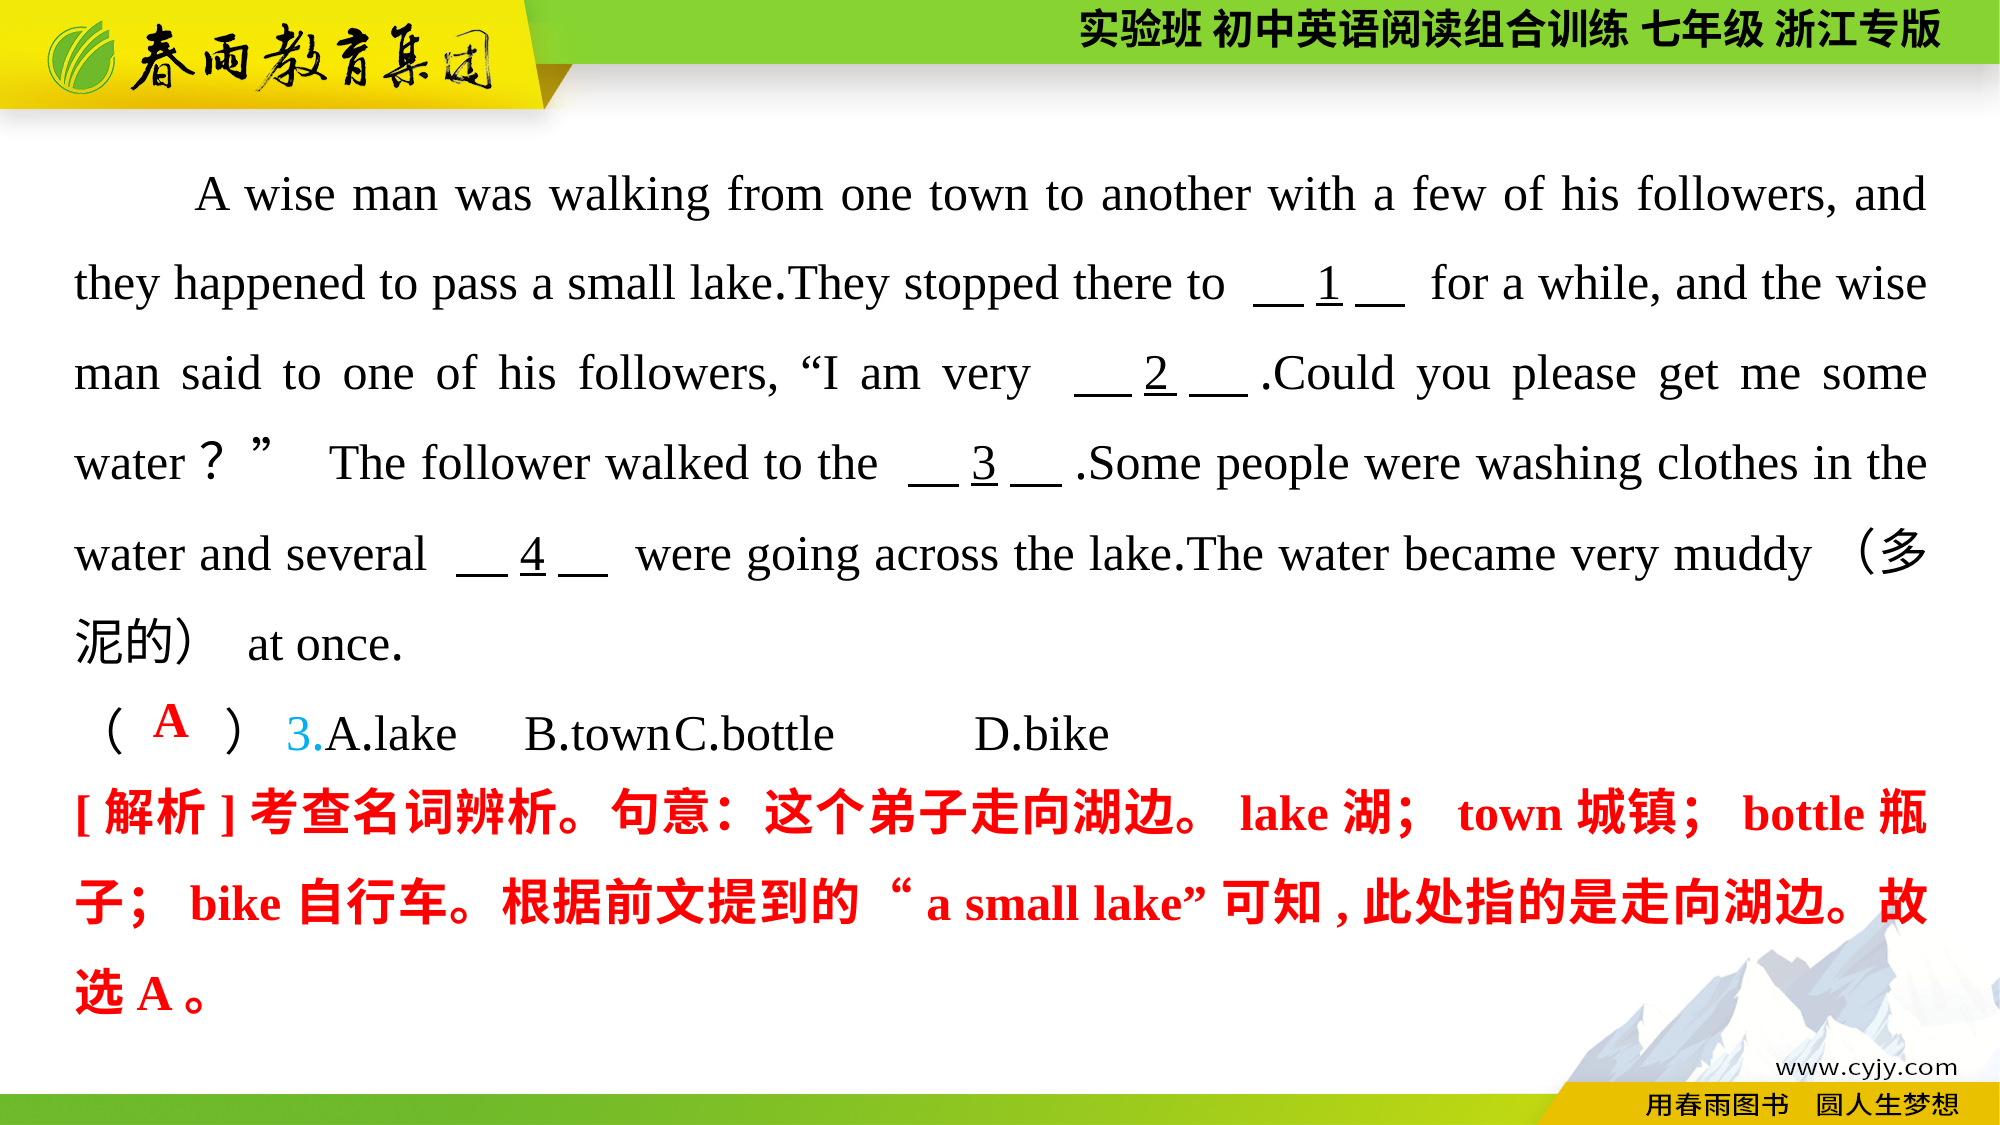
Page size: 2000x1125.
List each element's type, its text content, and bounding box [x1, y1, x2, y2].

text_box [解析]考查名词辨析。句意：这个弟子走向湖边。lake湖；town城镇；bottle瓶子；bike自行车。根据前文提到的“a small lake”可知,此处指的是走向湖边。故选A。 [59, 743, 1944, 1029]
list A wise man was walking from one town to another with a few of his followers, and they happened to pass a small lake.They stopped there to 1 for a while, and the wise man said to one of his followers, “I am very 2 .Could you please get me some water？” The follower walked to the 3 .Some people were washing clothes in the water and several 4 were going across the lake.The water became very muddy（多泥的） at once. （ ）3.A.lake B.town C.bottle D.bike [59, 122, 1944, 743]
text_box A [138, 680, 204, 743]
picture [0, 0, 2000, 1125]
